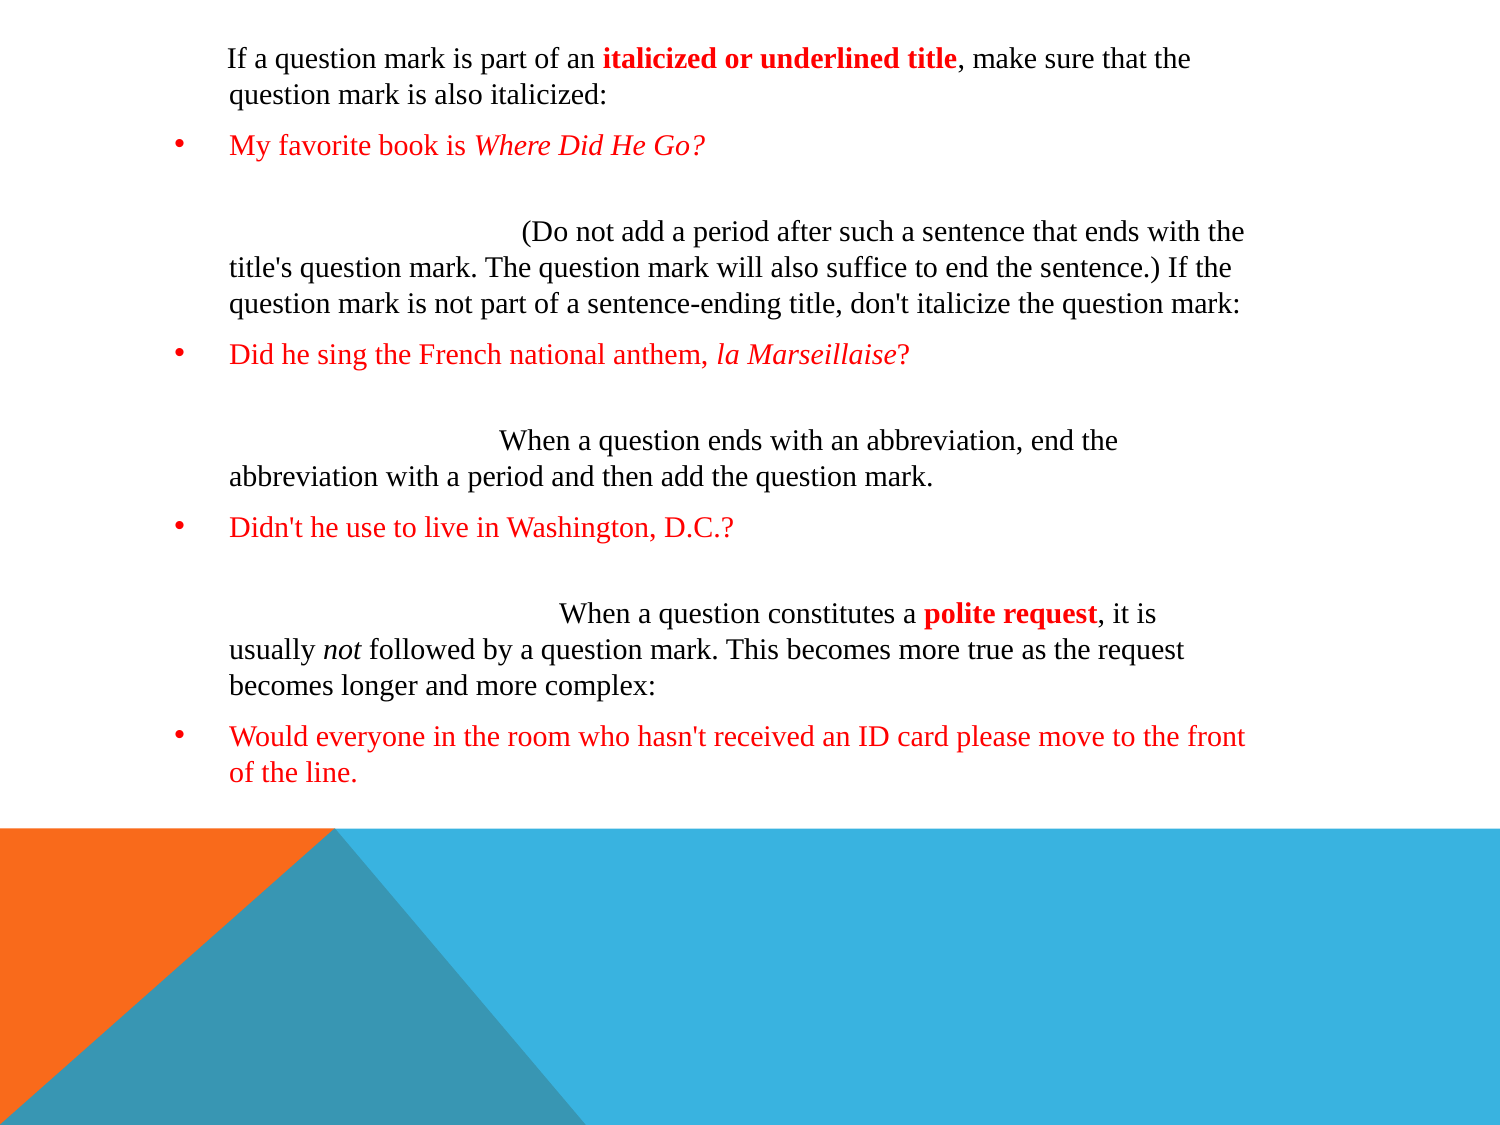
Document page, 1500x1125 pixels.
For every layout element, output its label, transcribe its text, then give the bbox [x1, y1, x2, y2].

list If a question mark is part of an italicized or underlined title, make sure that the question mark is also italicized: My favorite book is Where Did He Go? (Do not add a period after such a sentence that ends with the title's question mark. The question mark will also suffice to end the sentence.) If the question mark is not part of a sentence-ending title, don't italicize the question mark: Did he sing the French national anthem, la Marseillaise? When a question ends with an abbreviation, end the abbreviation with a period and then add the question mark. Didn't he use to live in Washington, D.C.? When a question constitutes a polite request, it is usually not followed by a question mark. This becomes more true as the request becomes longer and more complex: Would everyone in the room who hasn't received an ID card please move to the front of the line. [159, 30, 1287, 811]
